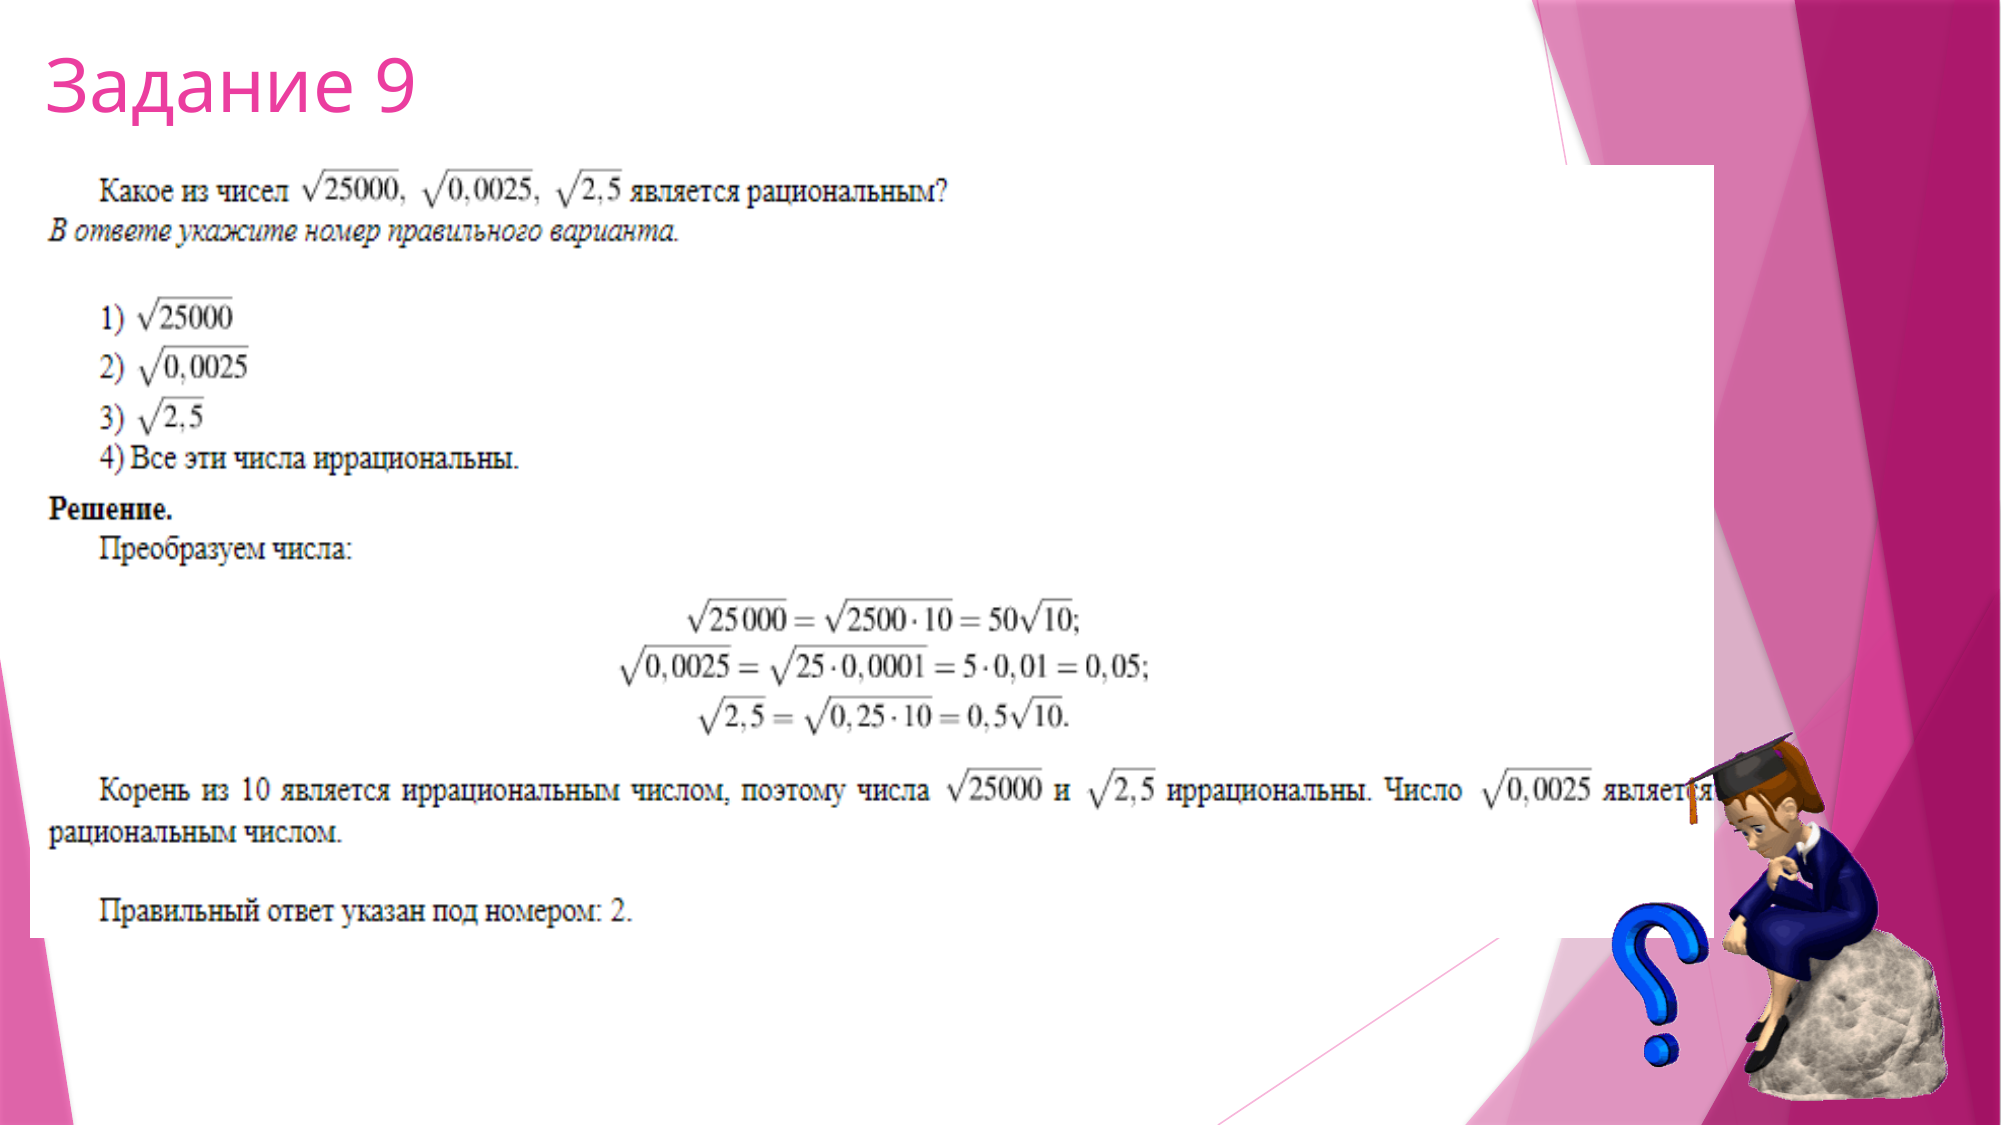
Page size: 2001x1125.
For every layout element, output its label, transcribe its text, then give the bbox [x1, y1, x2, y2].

title Задание 9 [30, 30, 1442, 163]
picture [1585, 719, 1961, 1111]
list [30, 164, 1714, 939]
